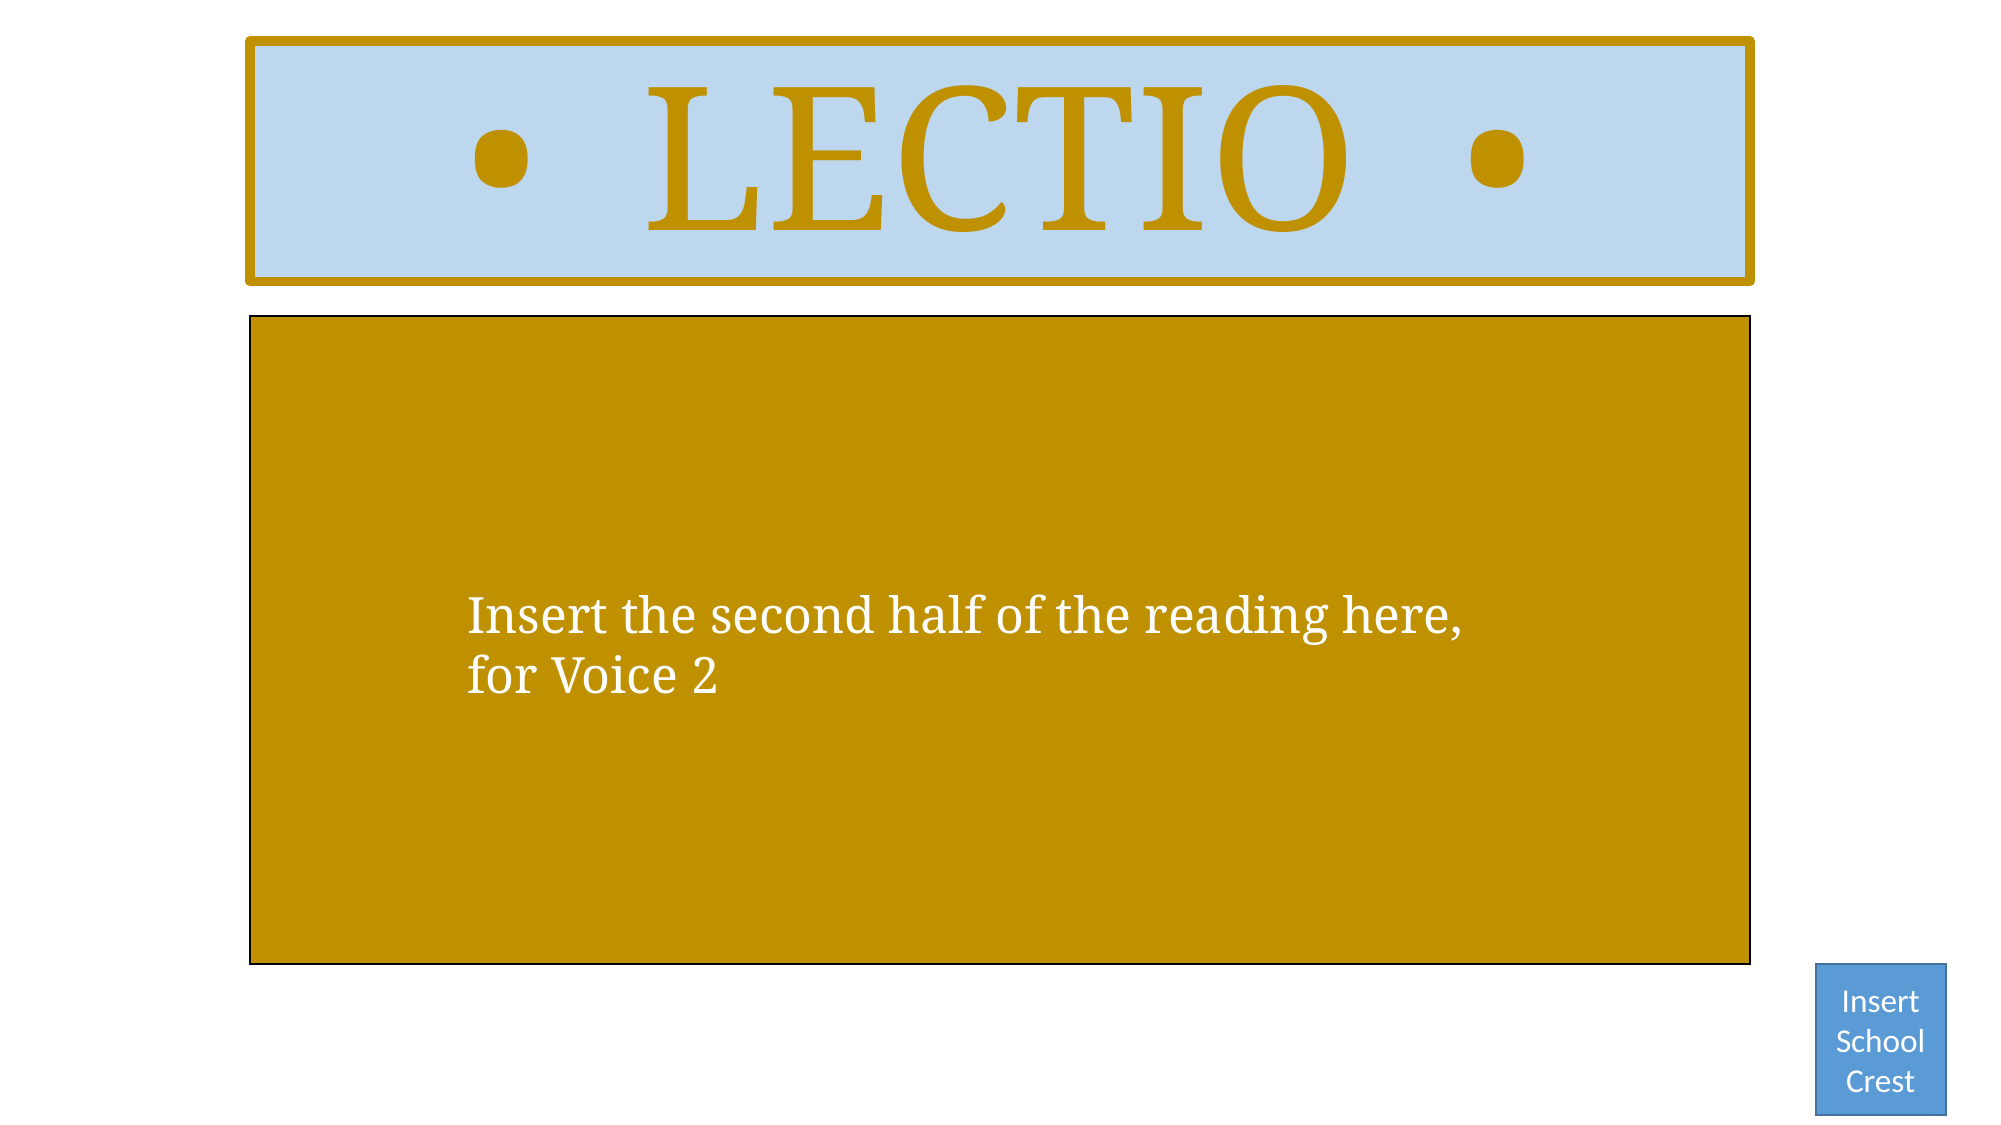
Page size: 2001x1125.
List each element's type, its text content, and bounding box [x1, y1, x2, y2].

text_box [249, 315, 1751, 965]
text_box Insert School Crest [1815, 963, 1947, 1116]
text_box Insert the second half of the reading here, for Voice 2 [452, 576, 1544, 757]
text_box • LECTIO • [249, 40, 1750, 282]
